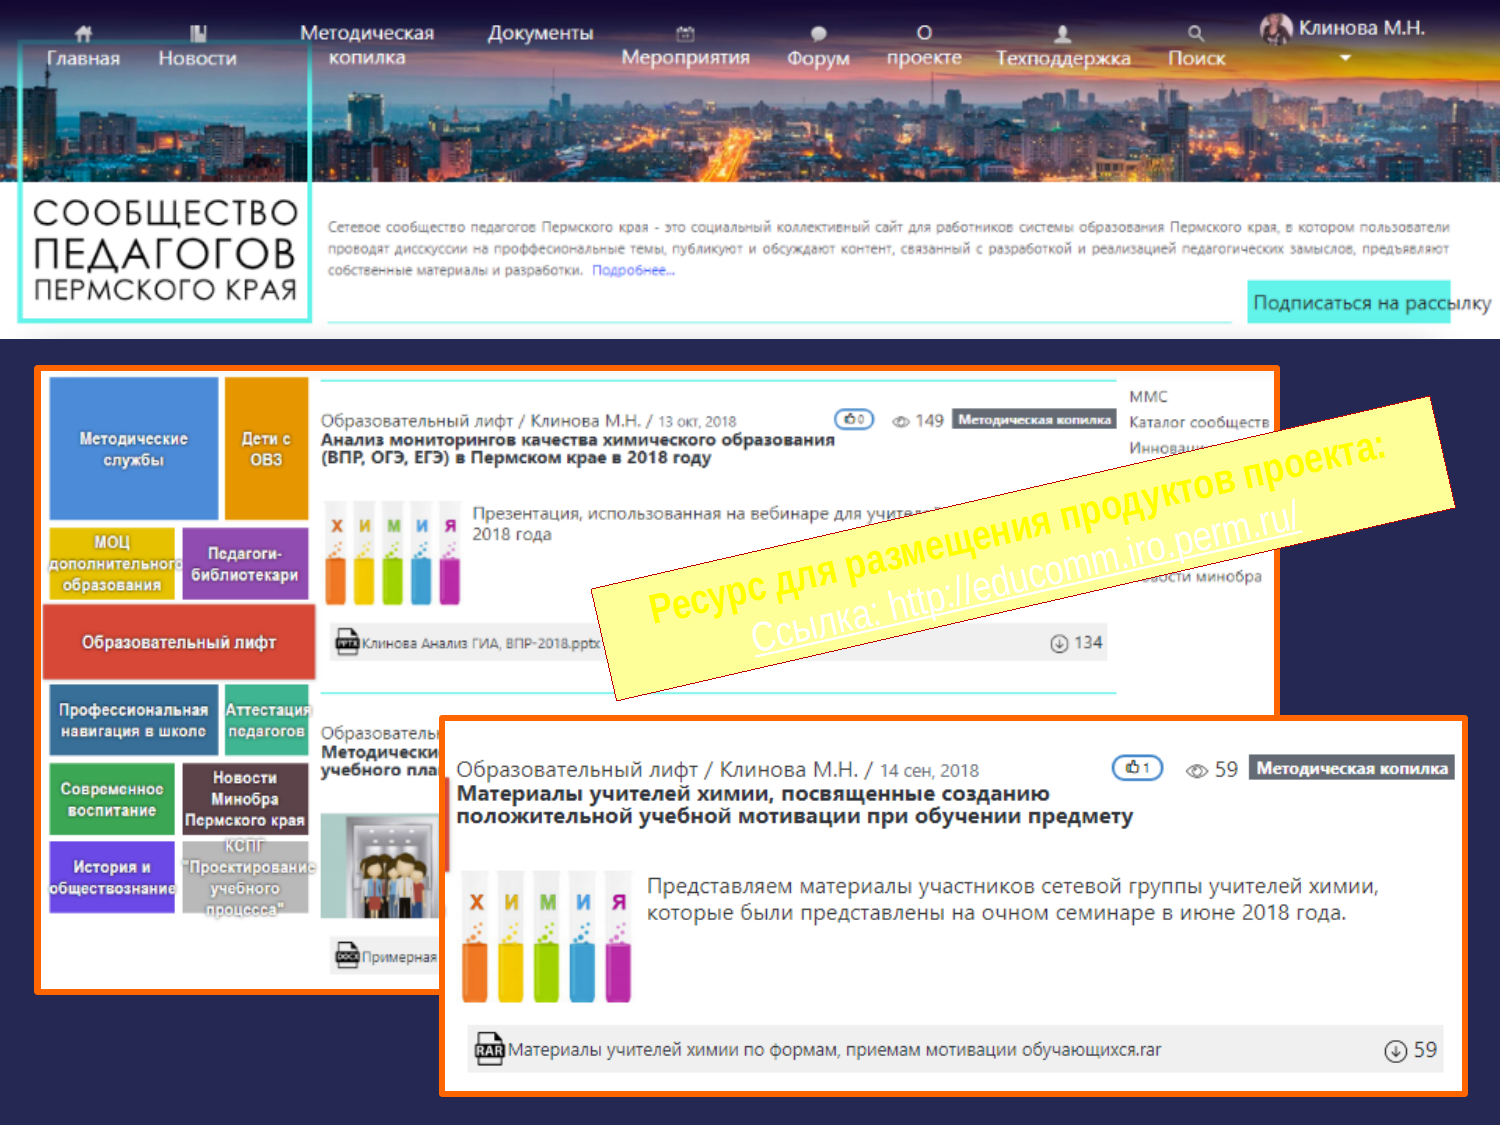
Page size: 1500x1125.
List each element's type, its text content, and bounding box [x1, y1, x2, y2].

picture [40, 371, 1462, 1091]
text_box Ресурс для размещения продуктов проекта: Ссылка: http://educomm.iro.perm.ru/ [1280, 395, 1456, 549]
picture [0, 0, 1500, 340]
